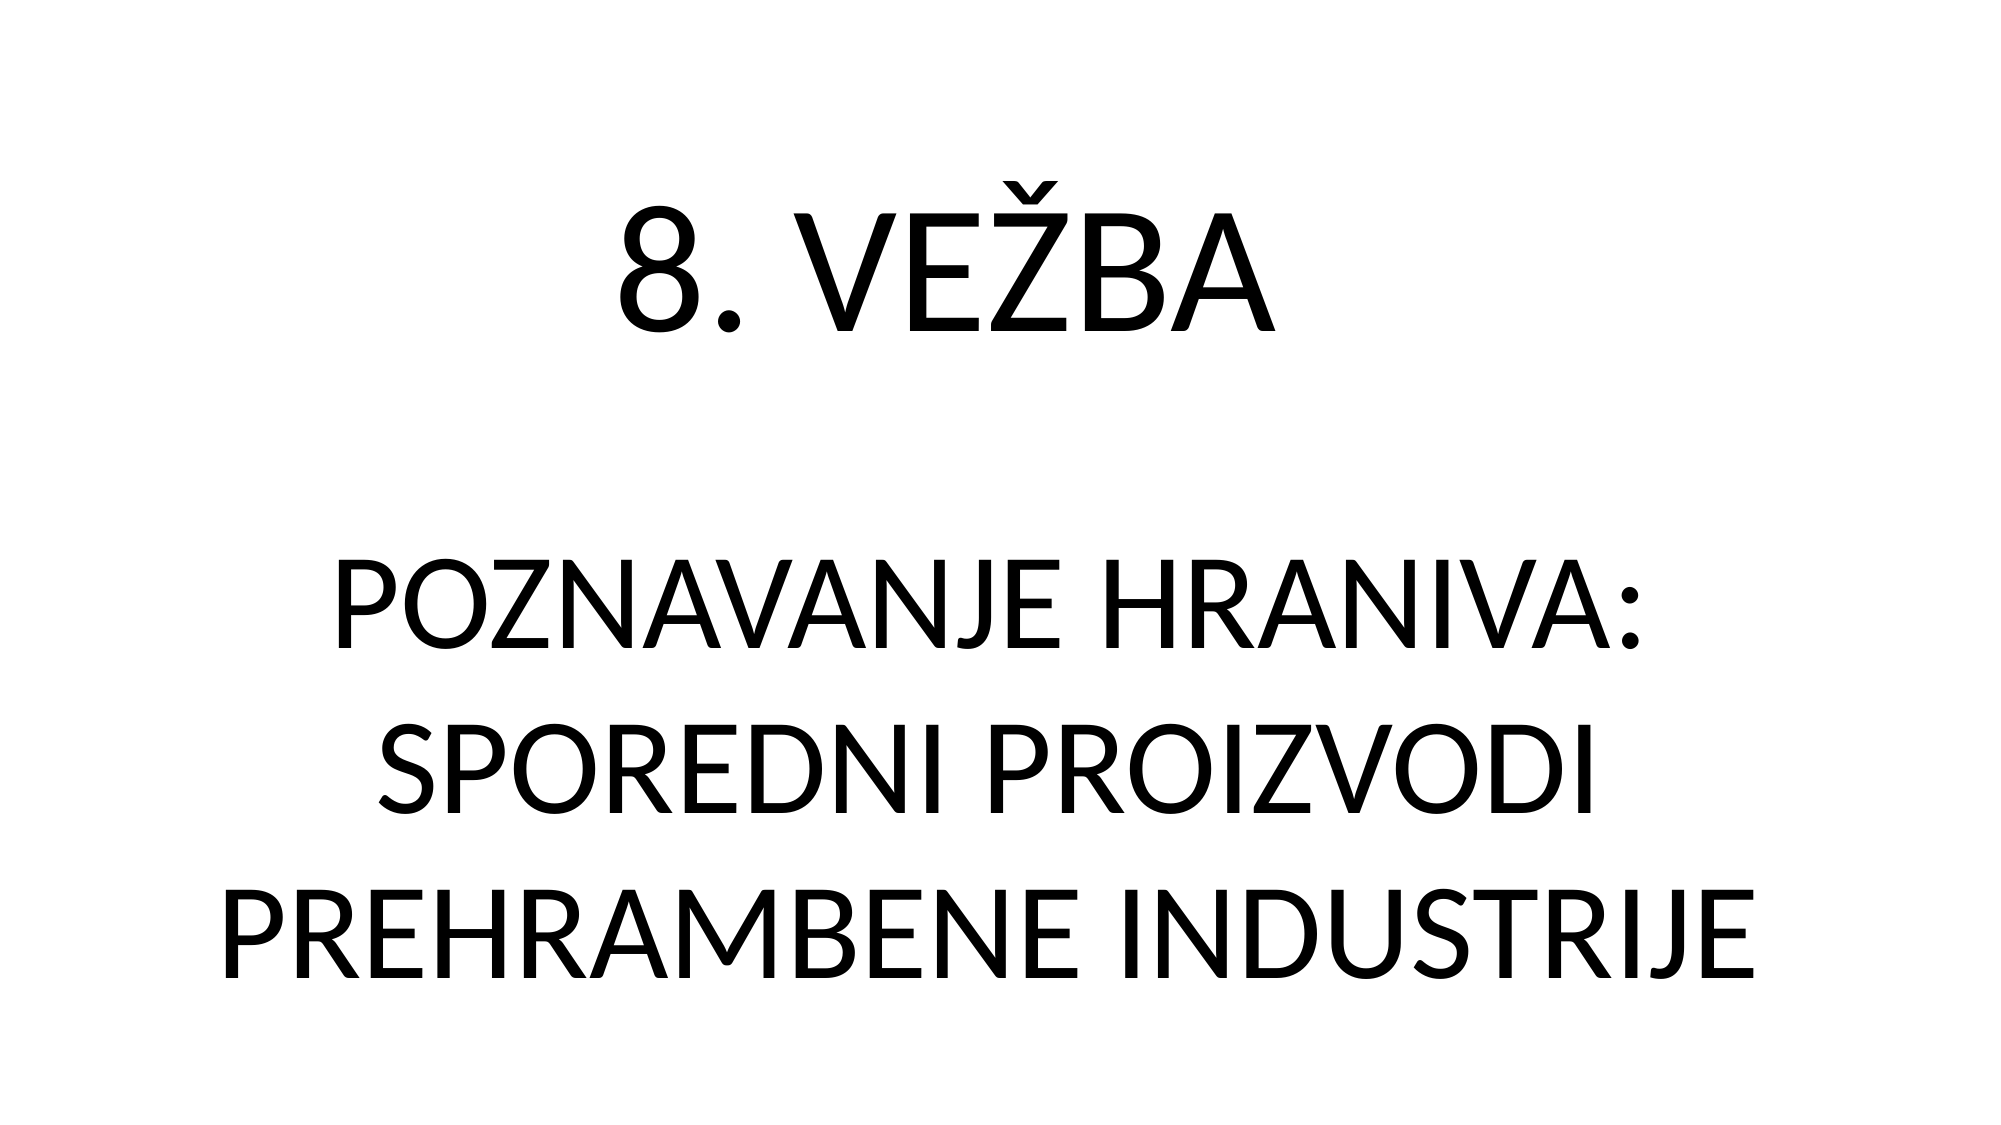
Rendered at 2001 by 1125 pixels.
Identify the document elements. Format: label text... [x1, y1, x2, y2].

text_box 8. VEŽBA [598, 140, 1316, 376]
text_box POZNAVANJE HRANIVA: SPOREDNI PROIZVODI PREHRAMBENE INDUSTRIJE [135, 503, 1844, 1014]
